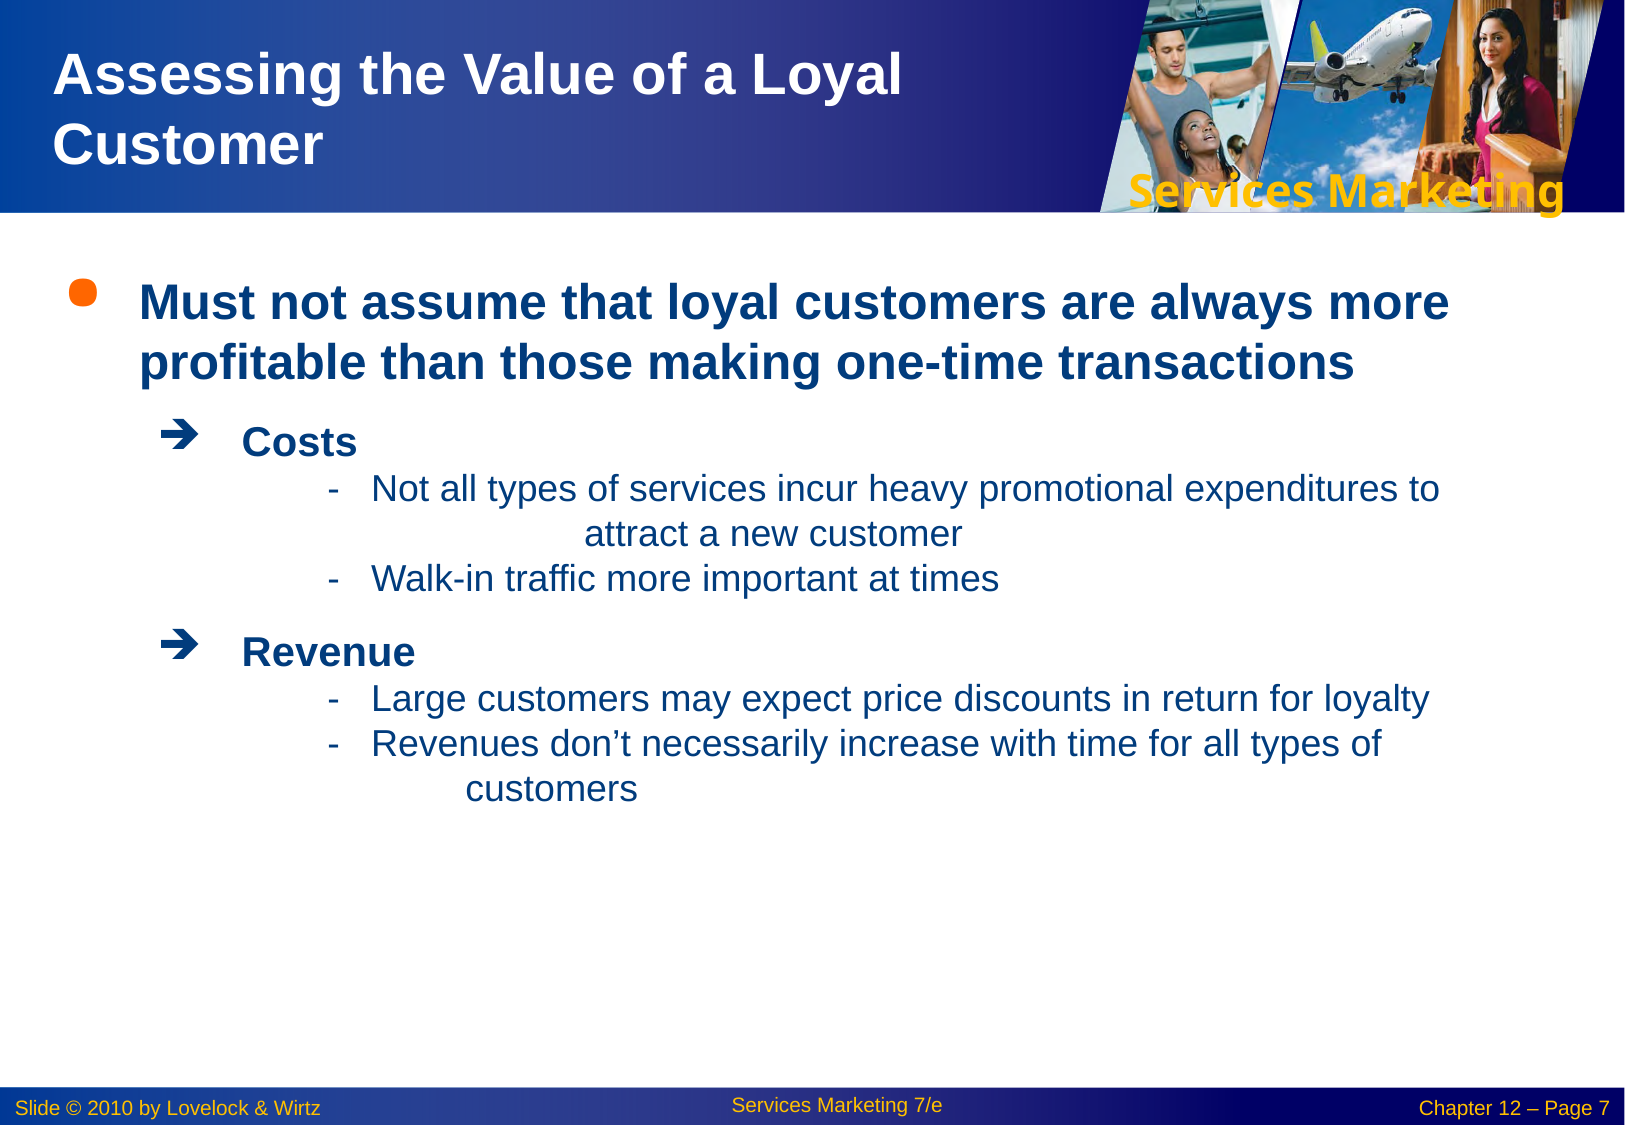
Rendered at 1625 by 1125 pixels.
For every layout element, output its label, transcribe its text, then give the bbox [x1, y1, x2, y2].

title Assessing the Value of a Loyal Customer [36, 37, 1088, 176]
picture [1100, 0, 1604, 213]
list Must not assume that loyal customers are always more profitable than those making one-time transactions Costs - Not all types of services incur heavy promotional expenditures to attract a new customer - Walk-in traffic more important at times Revenue - Large customers may expect price discounts in return for loyalty - Revenues don’t necessarily increase with time for all types of customers [49, 261, 1588, 1051]
picture [1162, 186, 1172, 192]
picture [1546, 187, 1556, 202]
